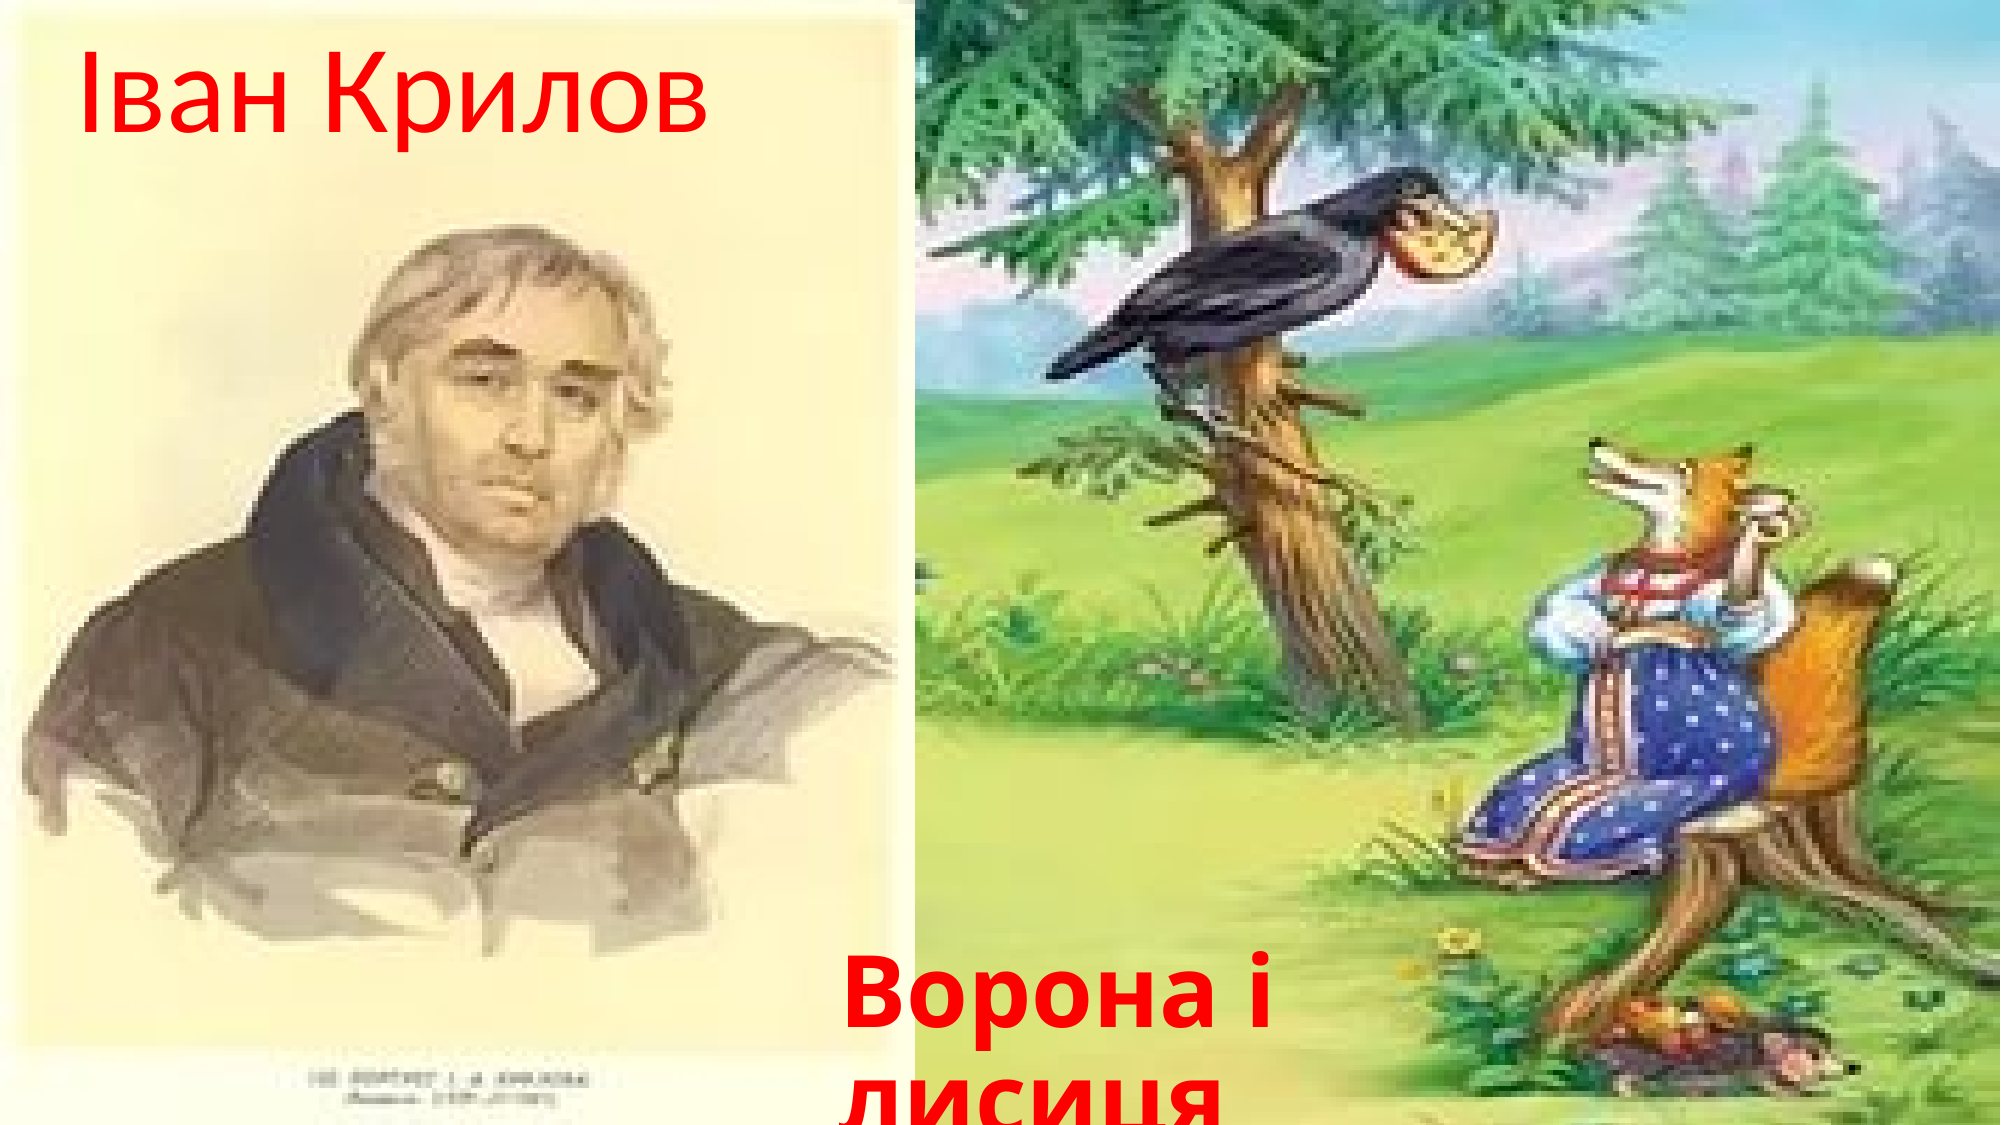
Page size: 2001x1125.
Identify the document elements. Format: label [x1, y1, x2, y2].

list [0, 0, 915, 1125]
picture [915, 0, 2000, 1125]
